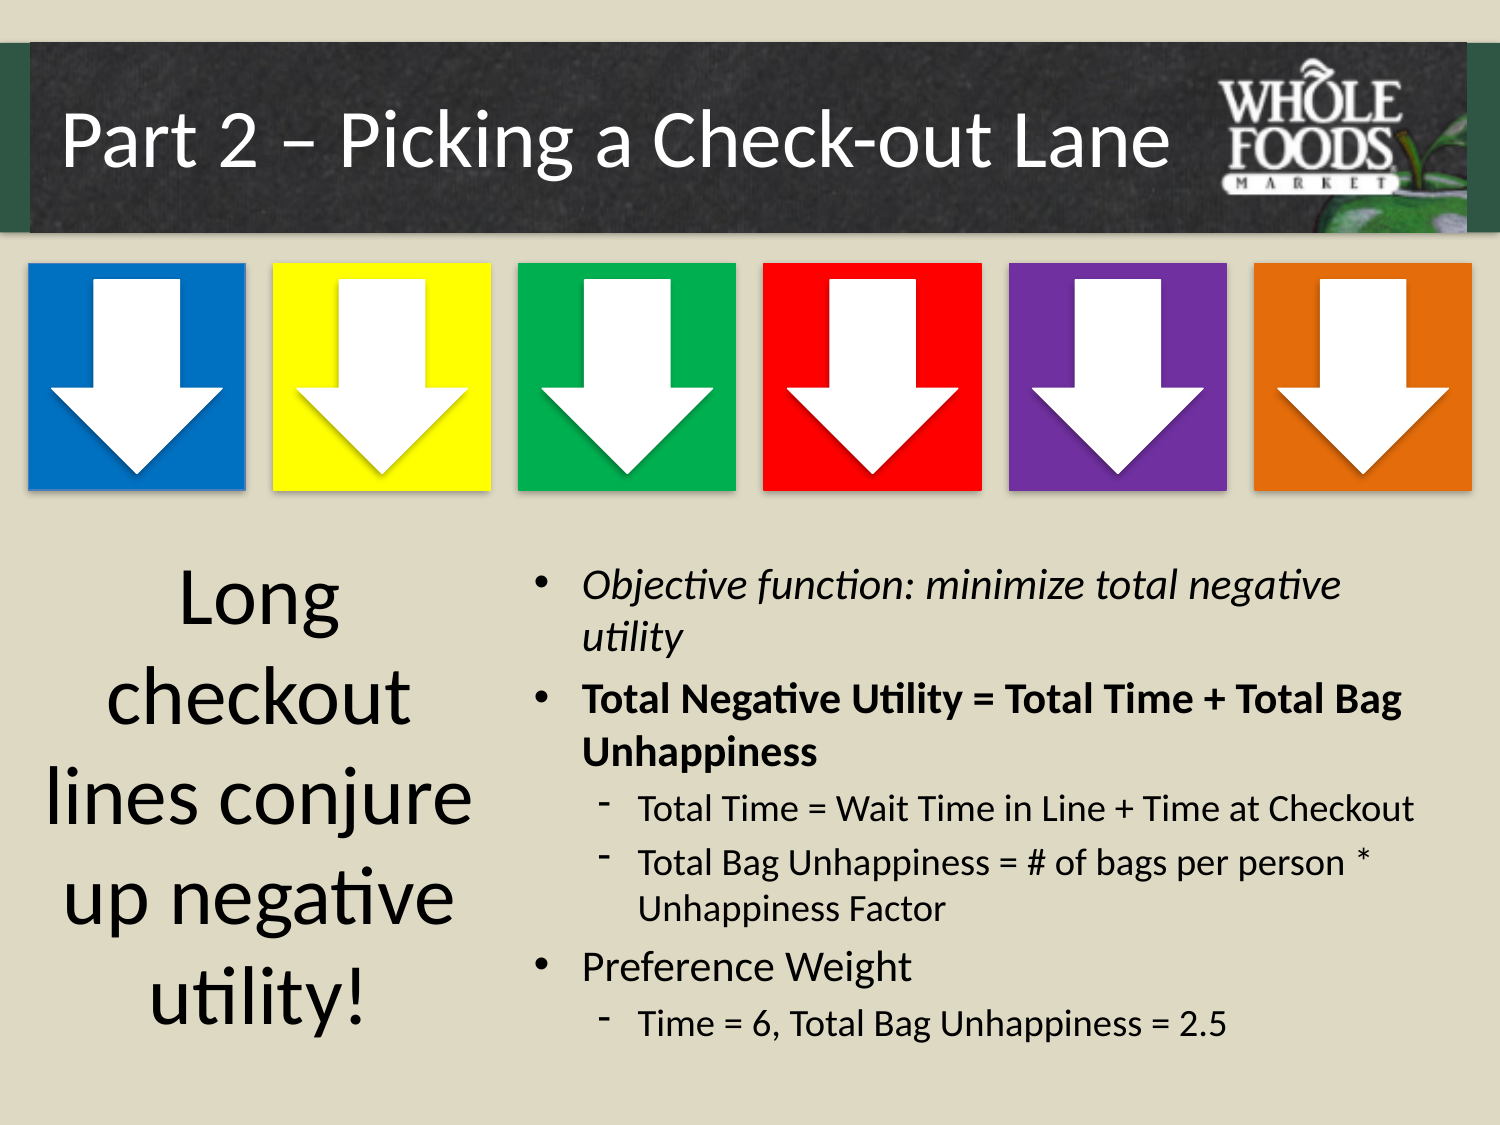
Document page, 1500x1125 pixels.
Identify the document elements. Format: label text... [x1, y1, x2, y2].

text_box [28, 263, 246, 491]
text_box [1277, 279, 1449, 474]
picture [30, 42, 1467, 233]
text_box [1254, 263, 1472, 491]
text_box [763, 263, 982, 491]
text_box [51, 279, 223, 474]
text_box Long checkout lines conjure up negative utility! [28, 533, 491, 1049]
text_box [1032, 279, 1204, 474]
list Objective function: minimize total negative utility Total Negative Utility = Total Time + Total Bag Unhappiness Total Time = Wait Time in Line + Time at Checkout Total Bag Unhappiness = # of bags per person * Unhappiness Factor Preference Weight Time = 6, Total Bag Unhappiness = 2.5 [518, 547, 1449, 1092]
text_box [541, 279, 714, 474]
text_box [786, 279, 959, 474]
text_box [518, 263, 736, 491]
text_box [1009, 263, 1227, 491]
title Part 2 – Picking a Check-out Lane [45, 51, 1396, 218]
text_box [273, 263, 491, 491]
text_box [296, 279, 468, 474]
